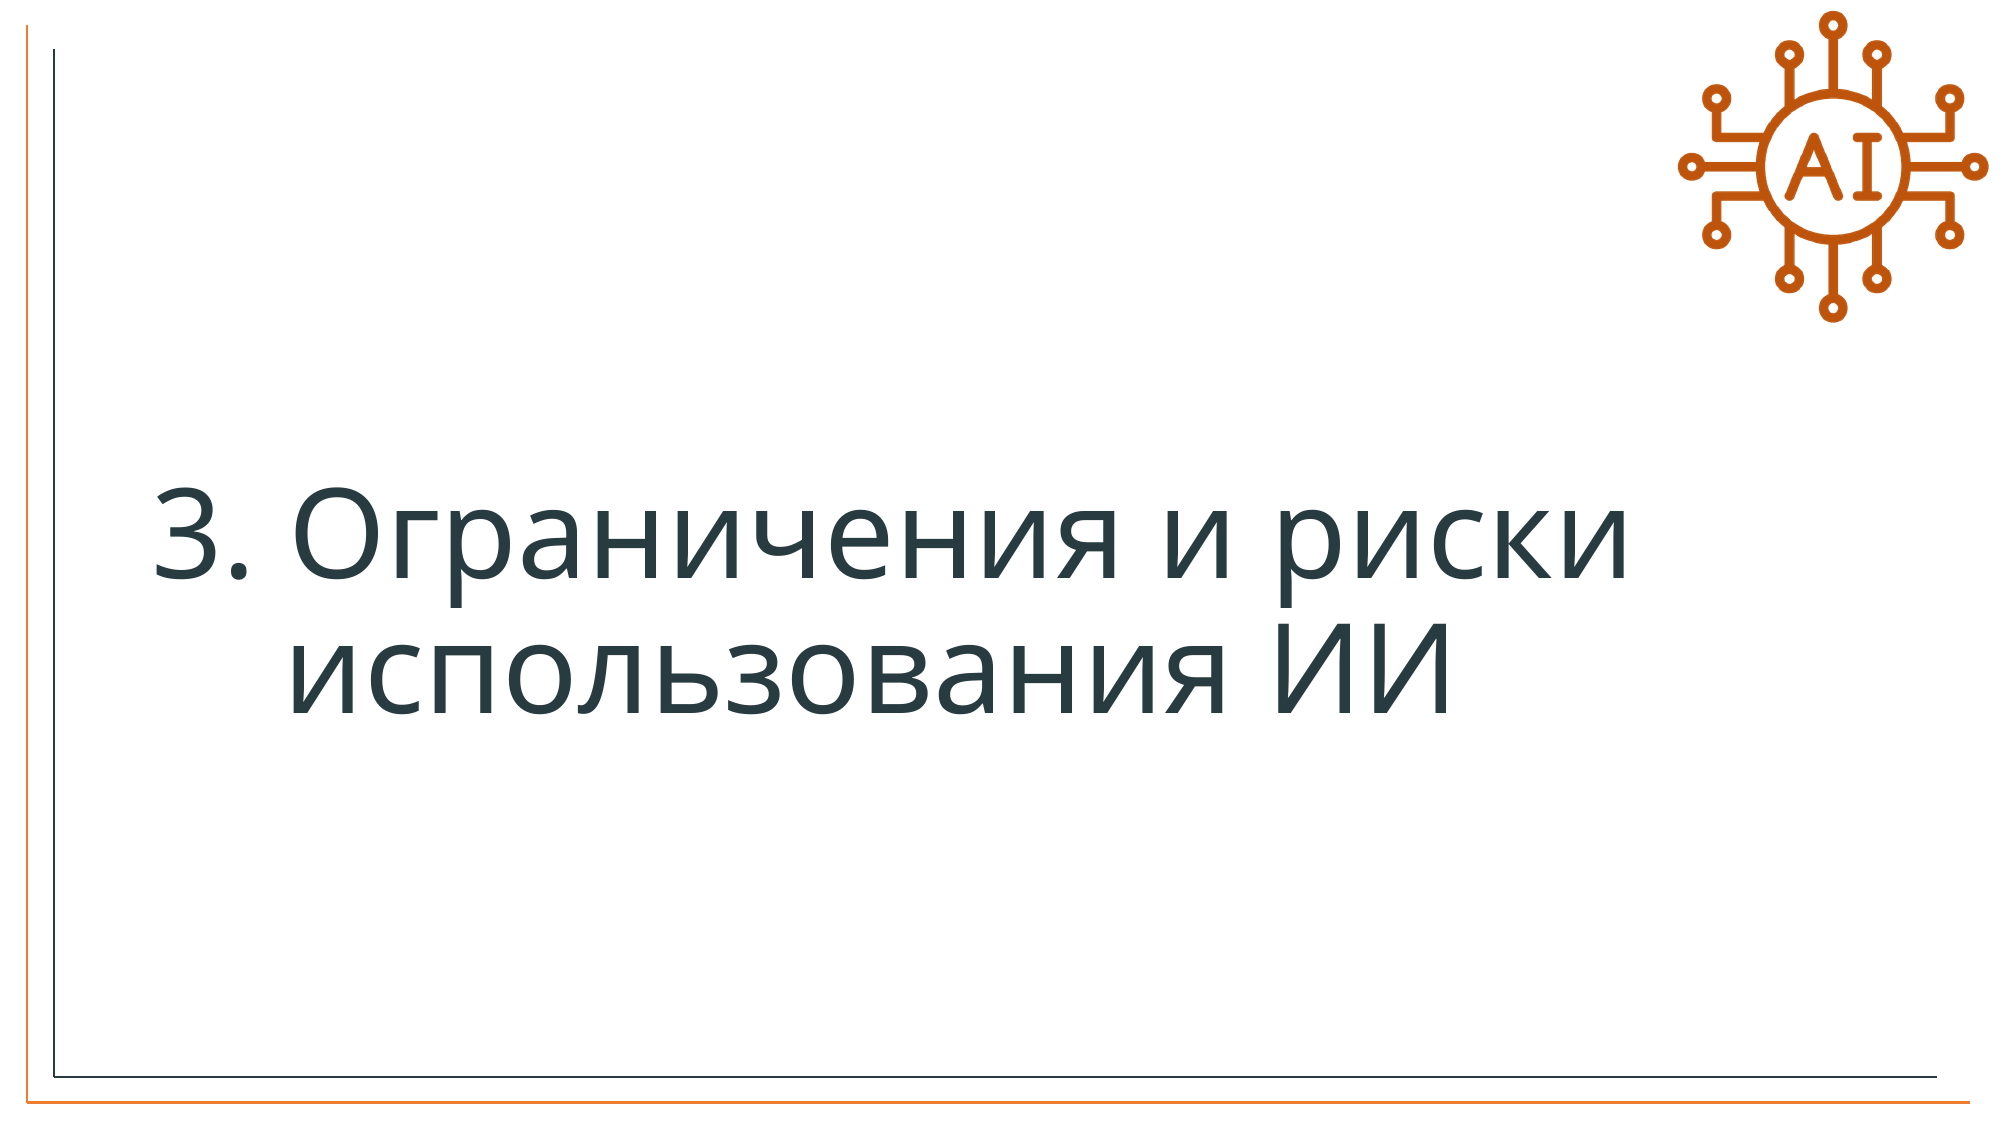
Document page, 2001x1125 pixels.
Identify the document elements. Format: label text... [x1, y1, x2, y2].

picture [1666, 0, 2000, 334]
title 3. Ограничения и риски использования ИИ [136, 280, 1862, 749]
